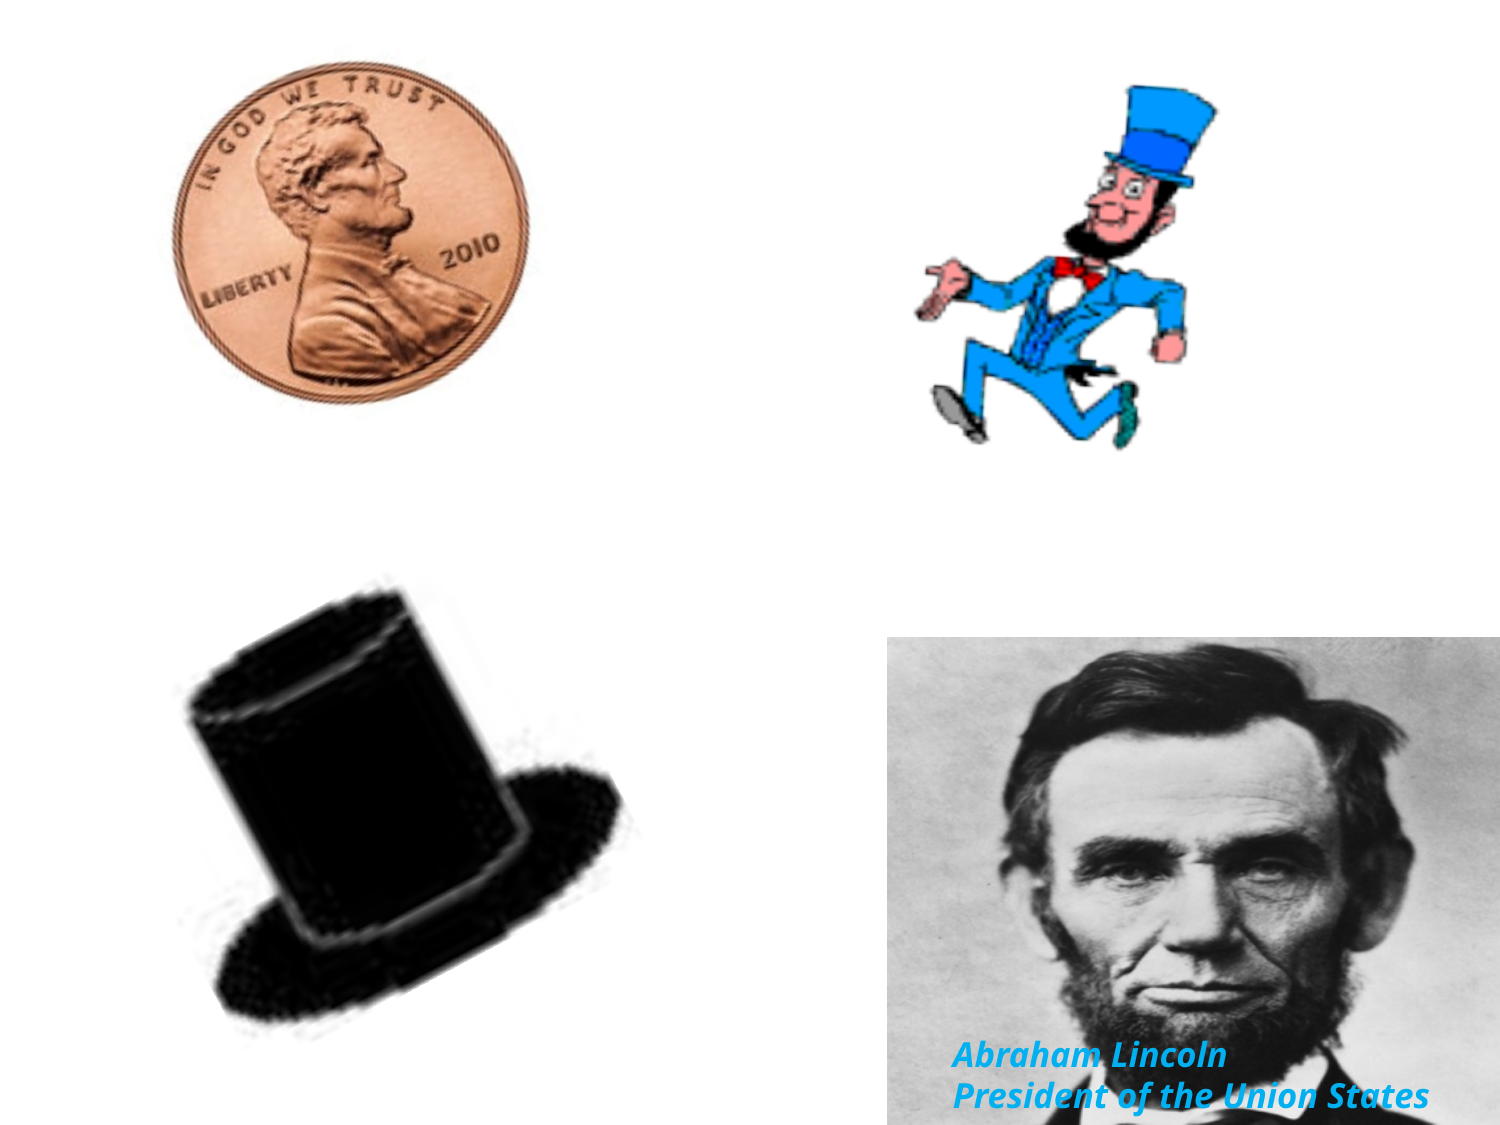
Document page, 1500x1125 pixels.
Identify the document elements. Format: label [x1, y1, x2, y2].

picture [887, 637, 1500, 1125]
picture [81, 527, 652, 1069]
picture [726, 56, 1405, 524]
picture [114, 2, 588, 464]
